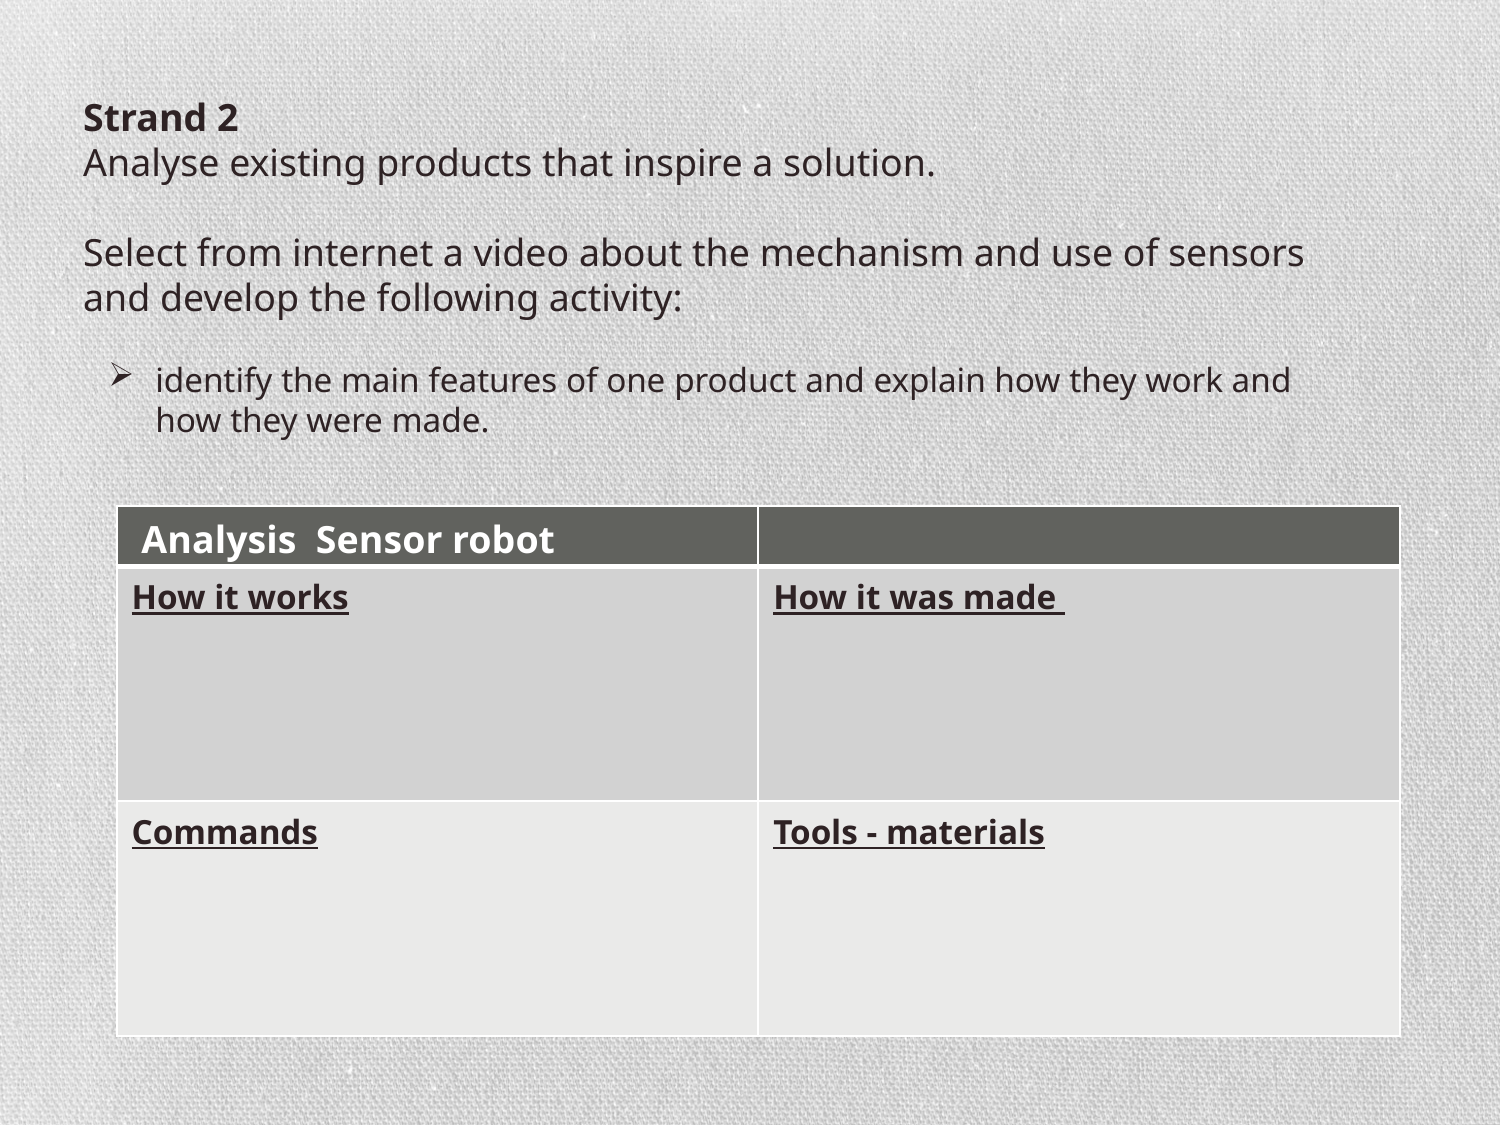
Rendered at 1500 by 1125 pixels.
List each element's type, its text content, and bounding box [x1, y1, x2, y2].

table_header Analysis Sensor robot [118, 507, 757, 564]
table_cell How it was made [759, 569, 1399, 800]
table_header [759, 507, 1399, 564]
text_box Strand 2 Analyse existing products that inspire a solution. Select from internet a video about the mechanism and use of sensors and develop the following activity: [68, 86, 1386, 327]
table_cell Commands [118, 802, 757, 1035]
table_cell Tools - materials [759, 802, 1399, 1035]
table_cell How it works [118, 569, 757, 800]
text_box identify the main features of one product and explain how they work and how they were made. [93, 351, 1361, 447]
